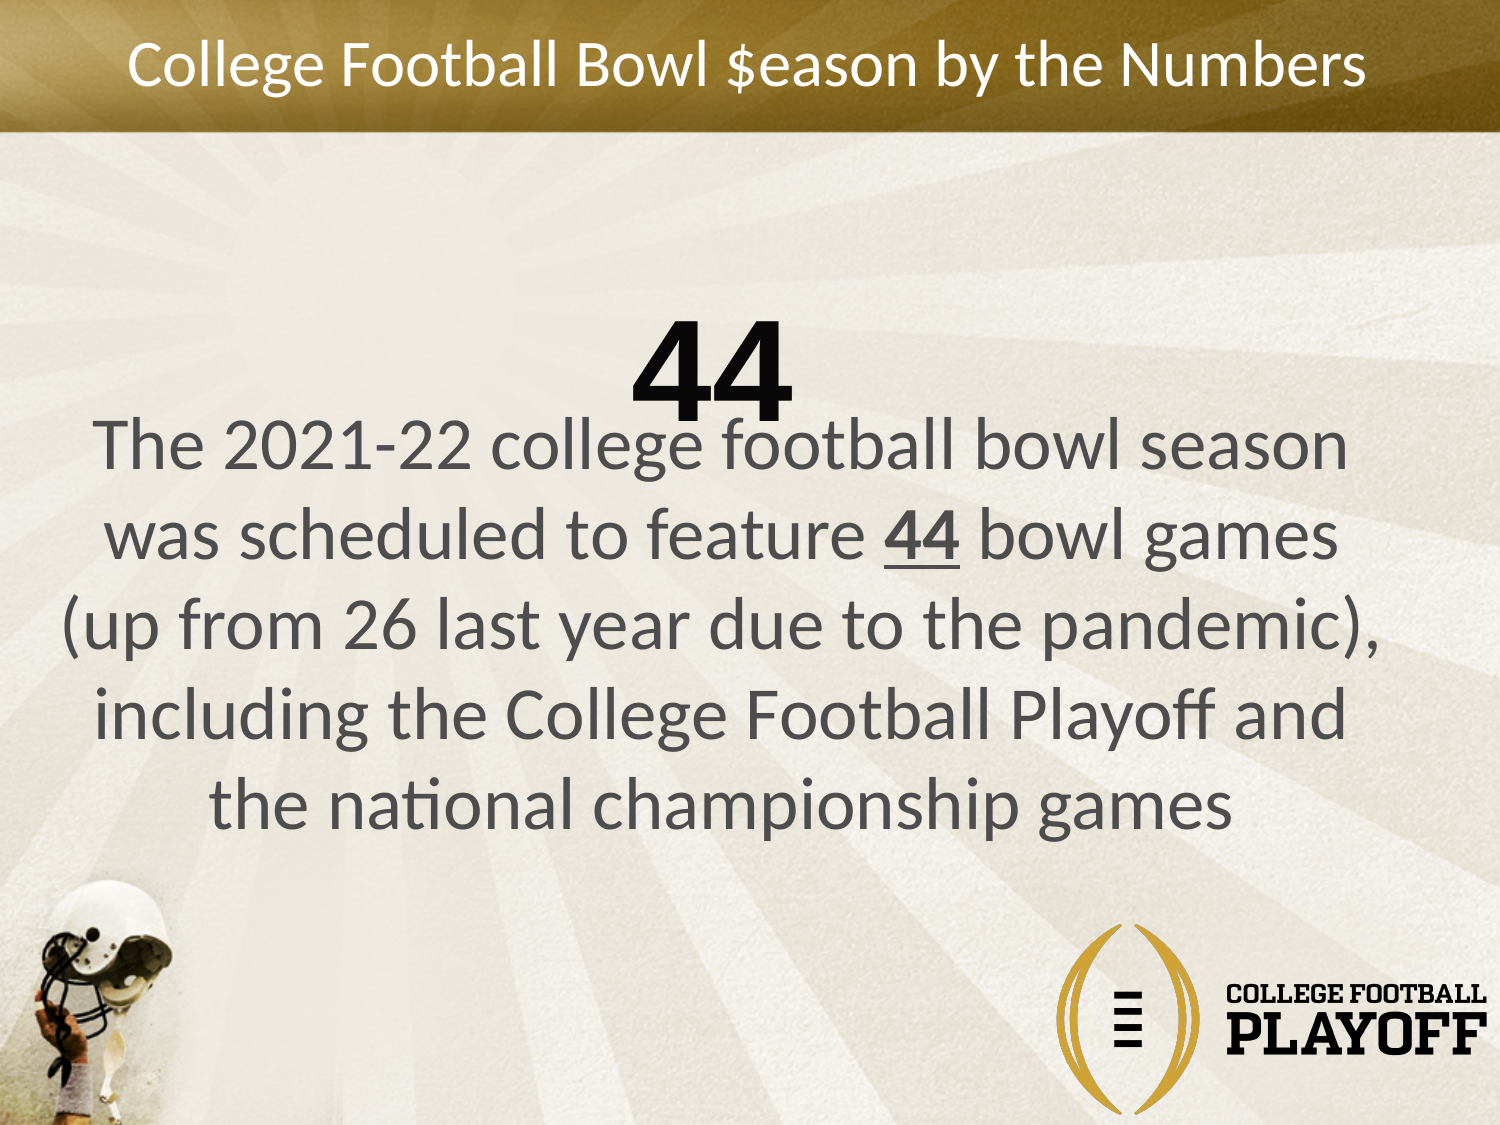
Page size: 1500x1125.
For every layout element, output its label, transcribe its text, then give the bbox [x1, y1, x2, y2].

text_box College Football Bowl $eason by the Numbers [112, 12, 1400, 108]
text_box The 2021-22 college football bowl season was scheduled to feature 44 bowl games (up from 26 last year due to the pandemic), including the College Football Playoff and the national championship games [43, 387, 1400, 853]
picture [0, 0, 1500, 1125]
text_box 44 [525, 108, 899, 458]
